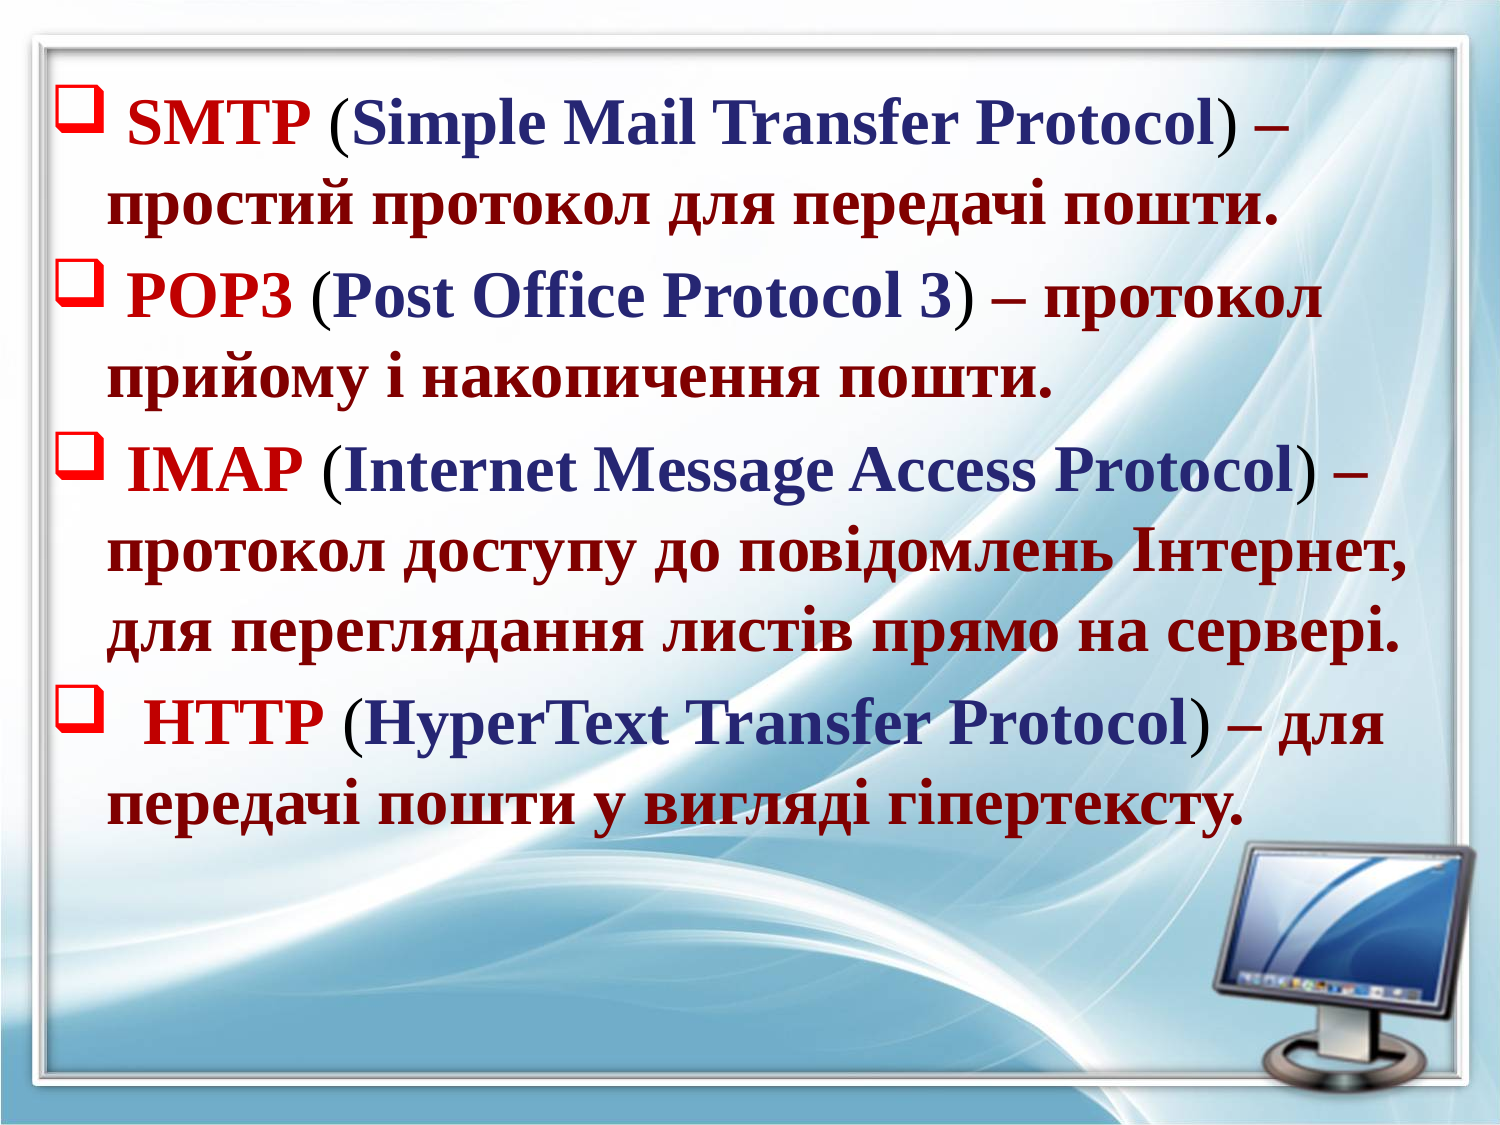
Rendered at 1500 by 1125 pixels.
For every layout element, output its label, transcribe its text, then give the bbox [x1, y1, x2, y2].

list SMTP (Simple Mail Transfer Protocol) – простий протокол для передачі пошти. POP3 (Post Office Protocol 3) – протокол прийому і накопичення пошти. IMAP (Internet Message Access Protocol) – протокол доступу до повідомлень Інтернет, для переглядання листів прямо на сервері. HTTP (HyperText Transfer Protocol) – для передачі пошти у вигляді гіпертексту. [34, 70, 1454, 1006]
picture [0, 0, 1500, 1125]
